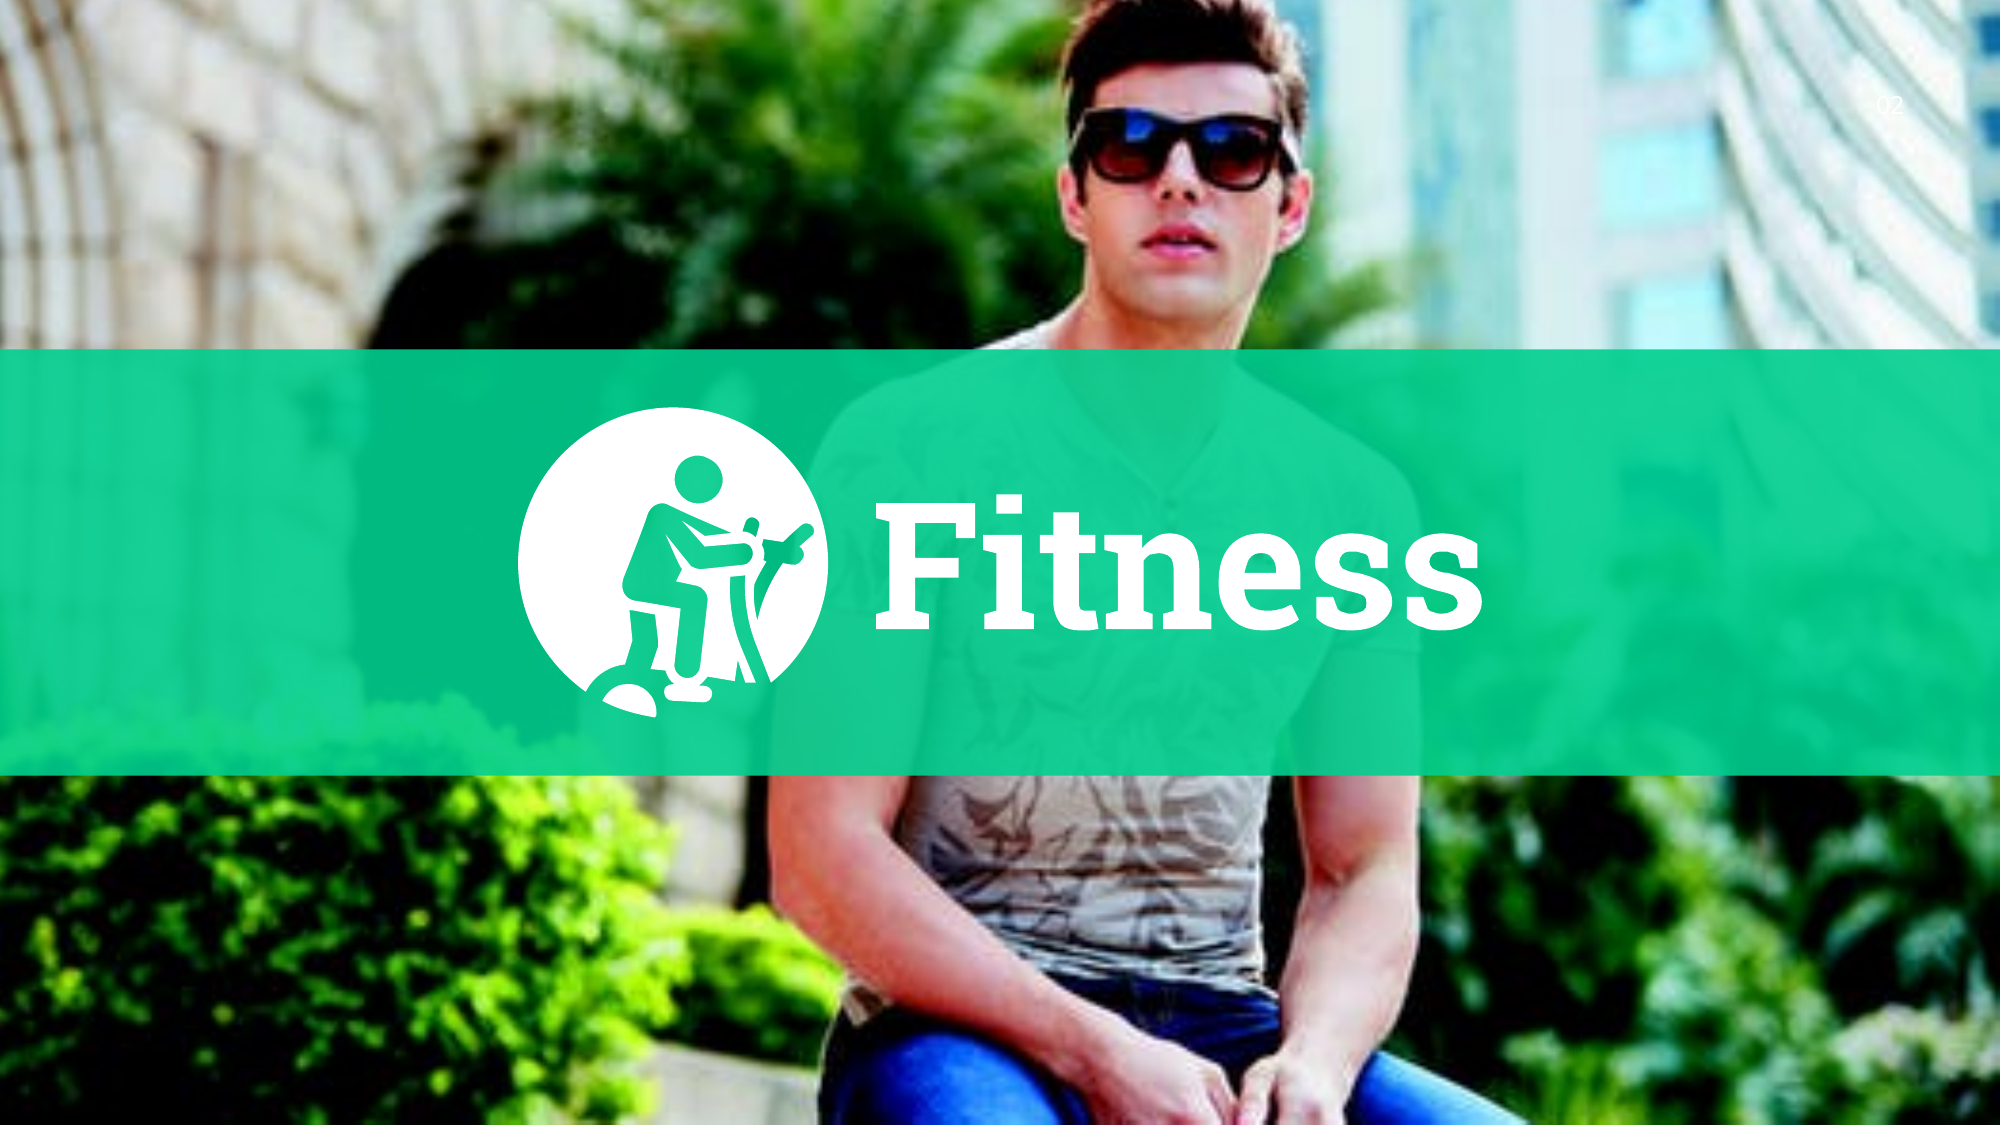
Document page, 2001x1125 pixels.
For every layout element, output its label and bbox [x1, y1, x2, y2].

picture [0, 0, 2000, 1125]
text_box [518, 407, 1482, 718]
